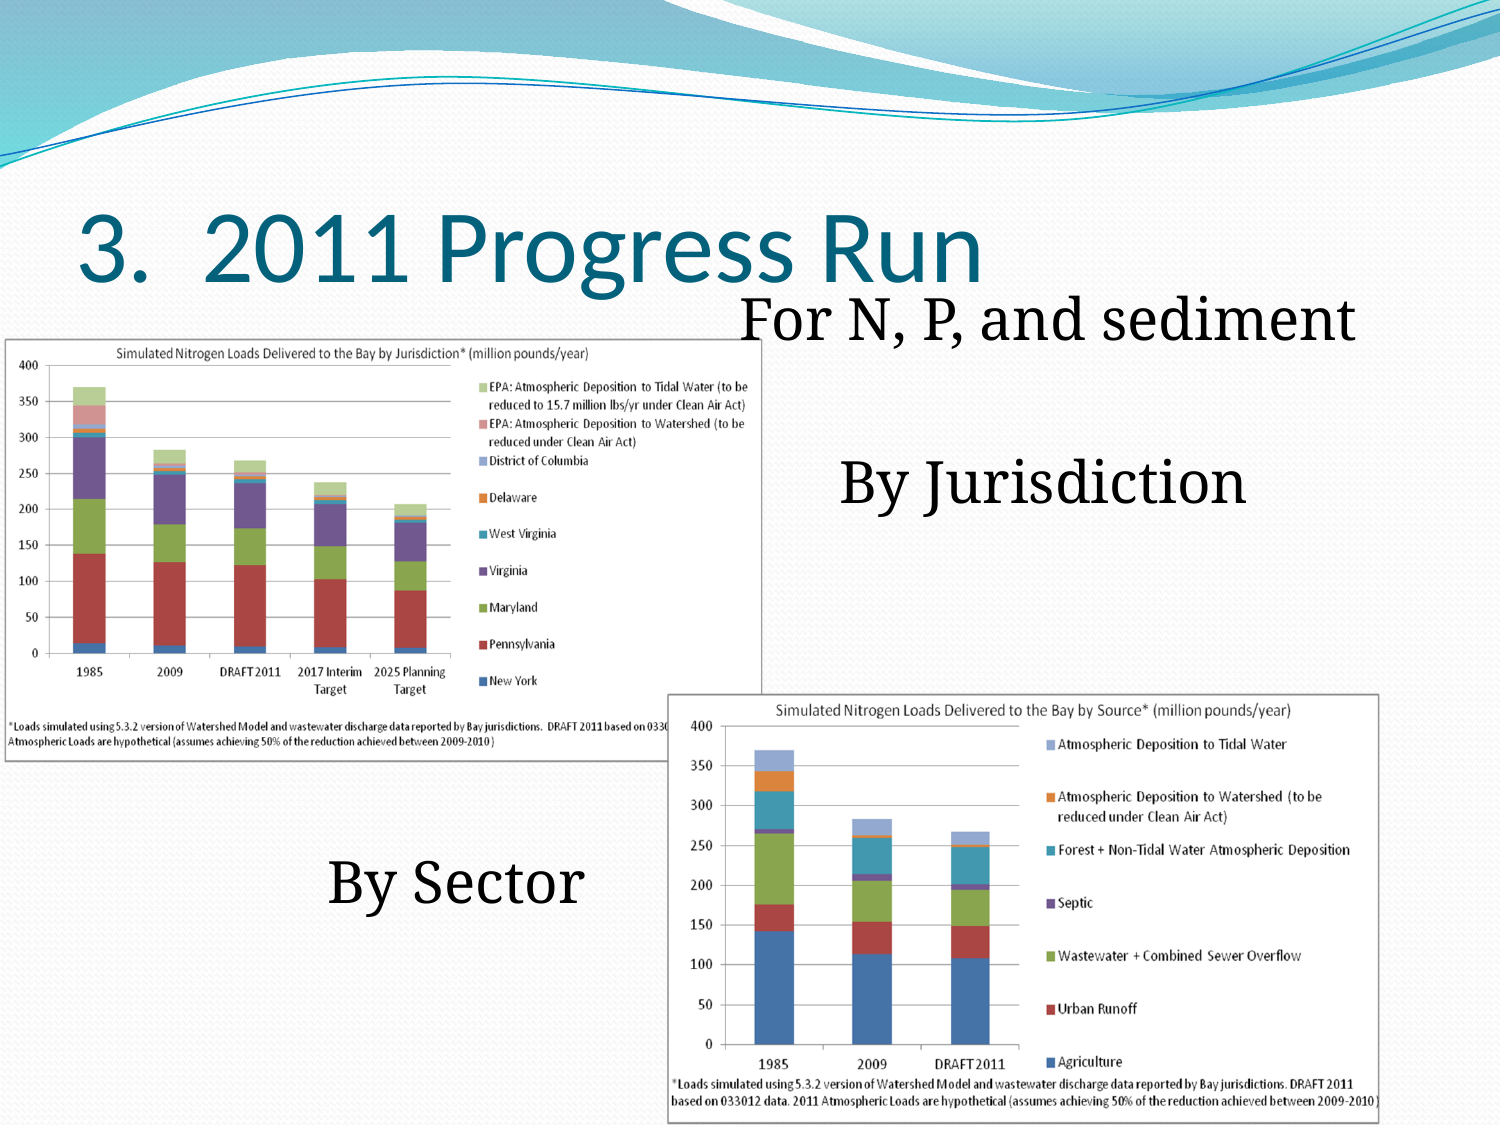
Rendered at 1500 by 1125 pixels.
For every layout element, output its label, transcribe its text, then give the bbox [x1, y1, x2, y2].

text_box By Sector [312, 837, 613, 923]
text_box For N, P, and sediment [725, 275, 1438, 360]
text_box By Jurisdiction [824, 437, 1288, 523]
picture [0, 337, 1388, 1125]
title 3. 2011 Progress Run [75, 115, 1425, 303]
